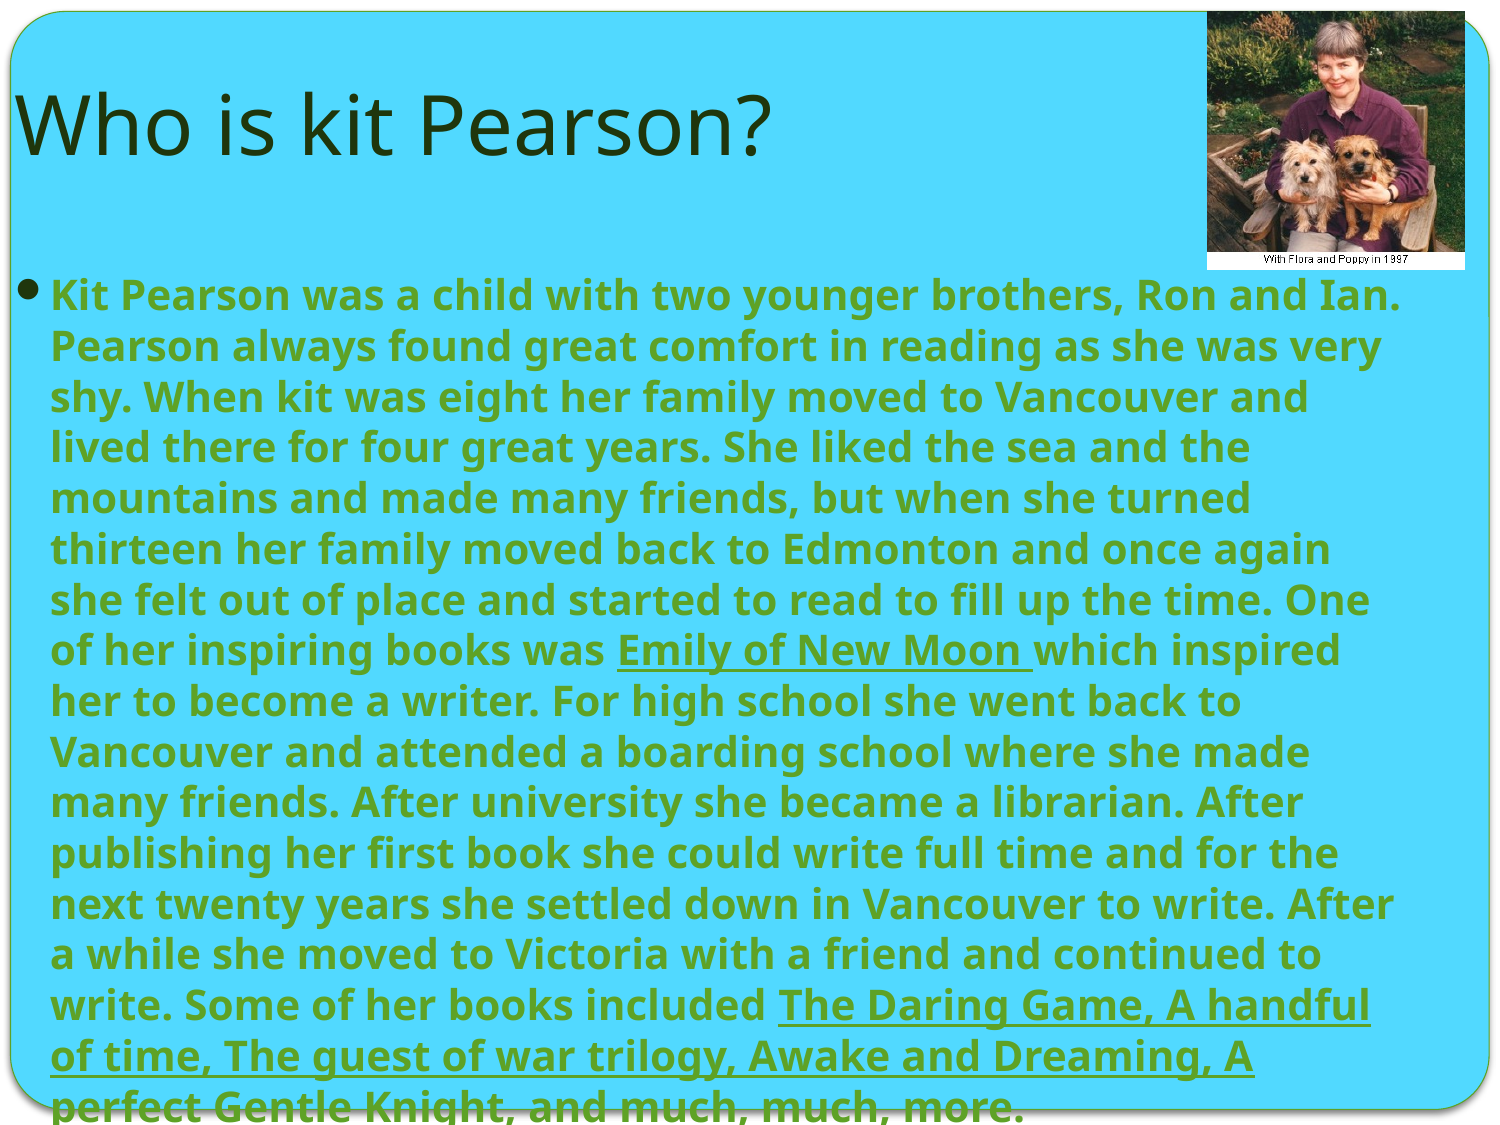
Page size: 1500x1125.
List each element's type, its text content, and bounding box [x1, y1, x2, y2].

title Who is kit Pearson? [0, 0, 905, 188]
picture [1206, 11, 1466, 270]
list Kit Pearson was a child with two younger brothers, Ron and Ian. Pearson always found great comfort in reading as she was very shy. When kit was eight her family moved to Vancouver and lived there for four great years. She liked the sea and the mountains and made many friends, but when she turned thirteen her family moved back to Edmonton and once again she felt out of place and started to read to fill up the time. One of her inspiring books was Emily of New Moon which inspired her to become a writer. For high school she went back to Vancouver and attended a boarding school where she made many friends. After university she became a librarian. After publishing her first book she could write full time and for the next twenty years she settled down in Vancouver to write. After a while she moved to Victoria with a friend and continued to write. Some of her books included The Daring Game, A handful of time, The guest of war trilogy, Awake and Dreaming, A perfect Gentle Knight, and much, much, more. [0, 260, 1425, 1125]
